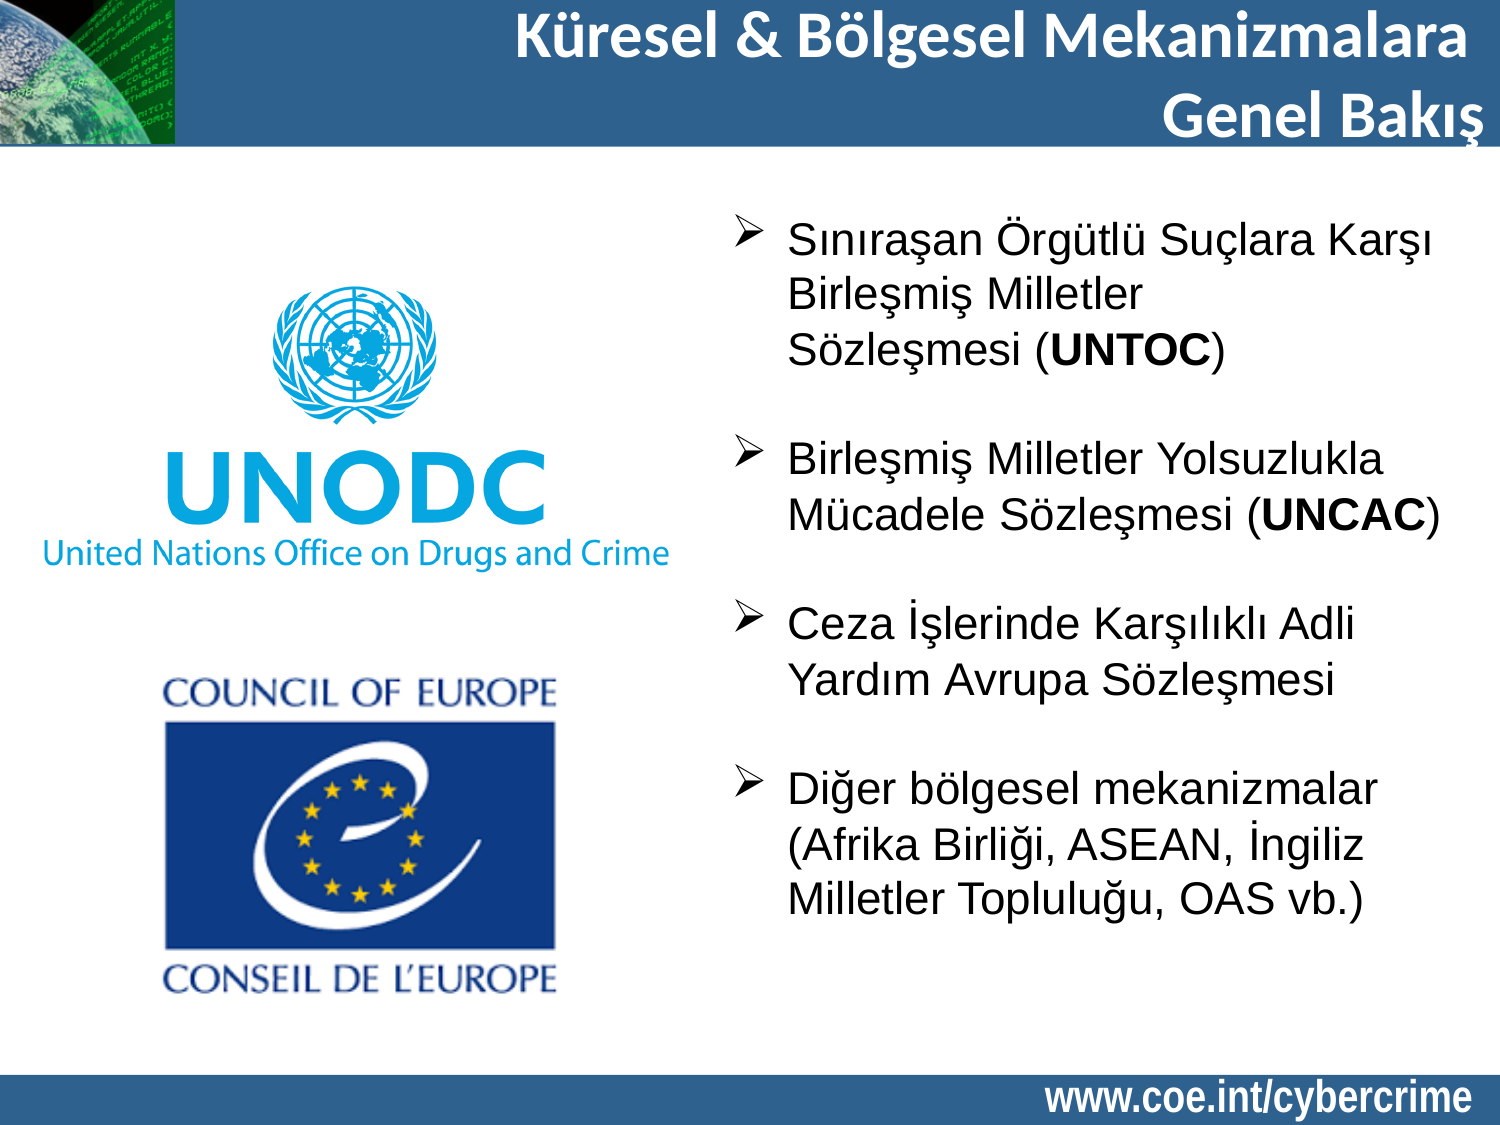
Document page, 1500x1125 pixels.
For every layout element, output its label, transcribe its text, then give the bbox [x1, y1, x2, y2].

text_box Sınıraşan Örgütlü Suçlara Karşı Birleşmiş Milletler Sözleşmesi (UNTOC) Birleşmiş Milletler Yolsuzlukla Mücadele Sözleşmesi (UNCAC) Ceza İşlerinde Karşılıklı Adli Yardım Avrupa Sözleşmesi Diğer bölgesel mekanizmalar (Afrika Birliği, ASEAN, İngiliz Milletler Topluluğu, OAS vb.) [716, 201, 1480, 932]
picture [41, 264, 672, 596]
text_box Küresel & Bölgesel Mekanizmalara Genel Bakış [177, 0, 1500, 149]
picture [0, 0, 175, 144]
picture [115, 639, 605, 1031]
text_box www.coe.int/cybercrime [1030, 1059, 1500, 1125]
text_box [0, 1073, 1030, 1125]
